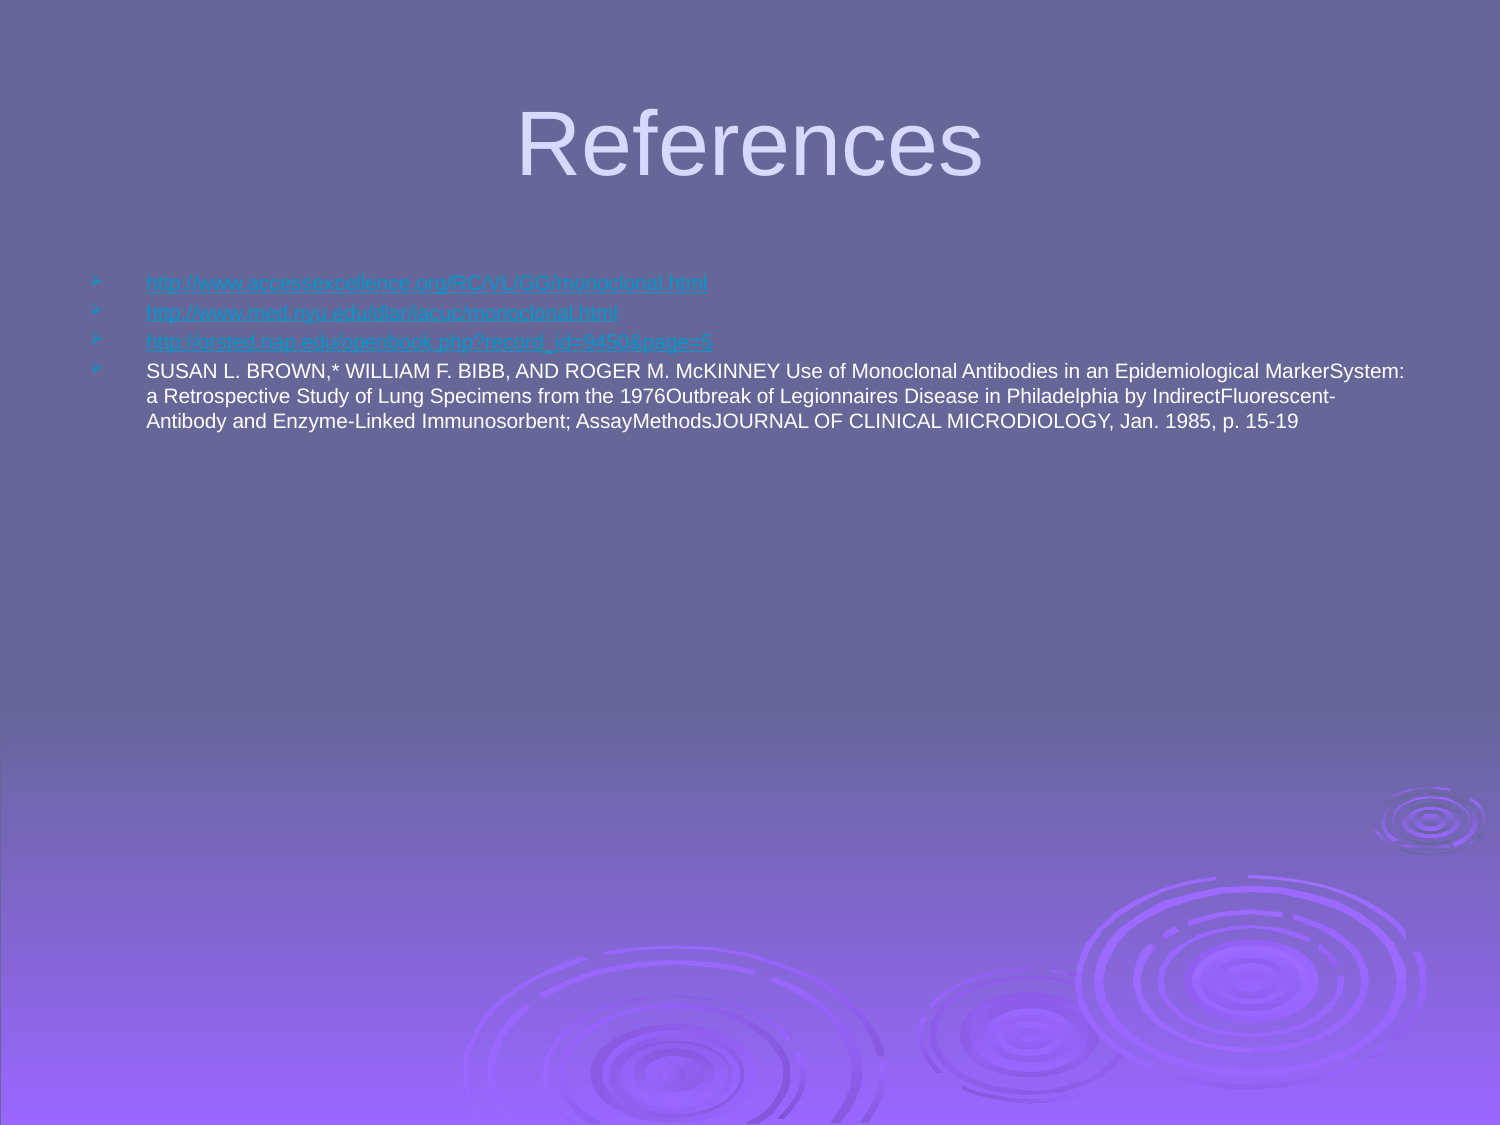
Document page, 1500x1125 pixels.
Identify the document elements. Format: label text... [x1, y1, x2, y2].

list http://www.accessexcellence.org/RC/VL/GG/monoclonal.html http://www.med.nyu.edu/dlar/iacuc/monoclonal.html http://orsted.nap.edu/openbook.php?record_id=9450&page=5 SUSAN L. BROWN,* WILLIAM F. BIBB, AND ROGER M. McKINNEY Use of Monoclonal Antibodies in an Epidemiological MarkerSystem: a Retrospective Study of Lung Specimens from the 1976Outbreak of Legionnaires Disease in Philadelphia by IndirectFluorescent-Antibody and Enzyme-Linked Immunosorbent; AssayMethodsJOURNAL OF CLINICAL MICRODIOLOGY, Jan. 1985, p. 15-19 [75, 262, 1425, 1005]
title References [75, 45, 1425, 233]
